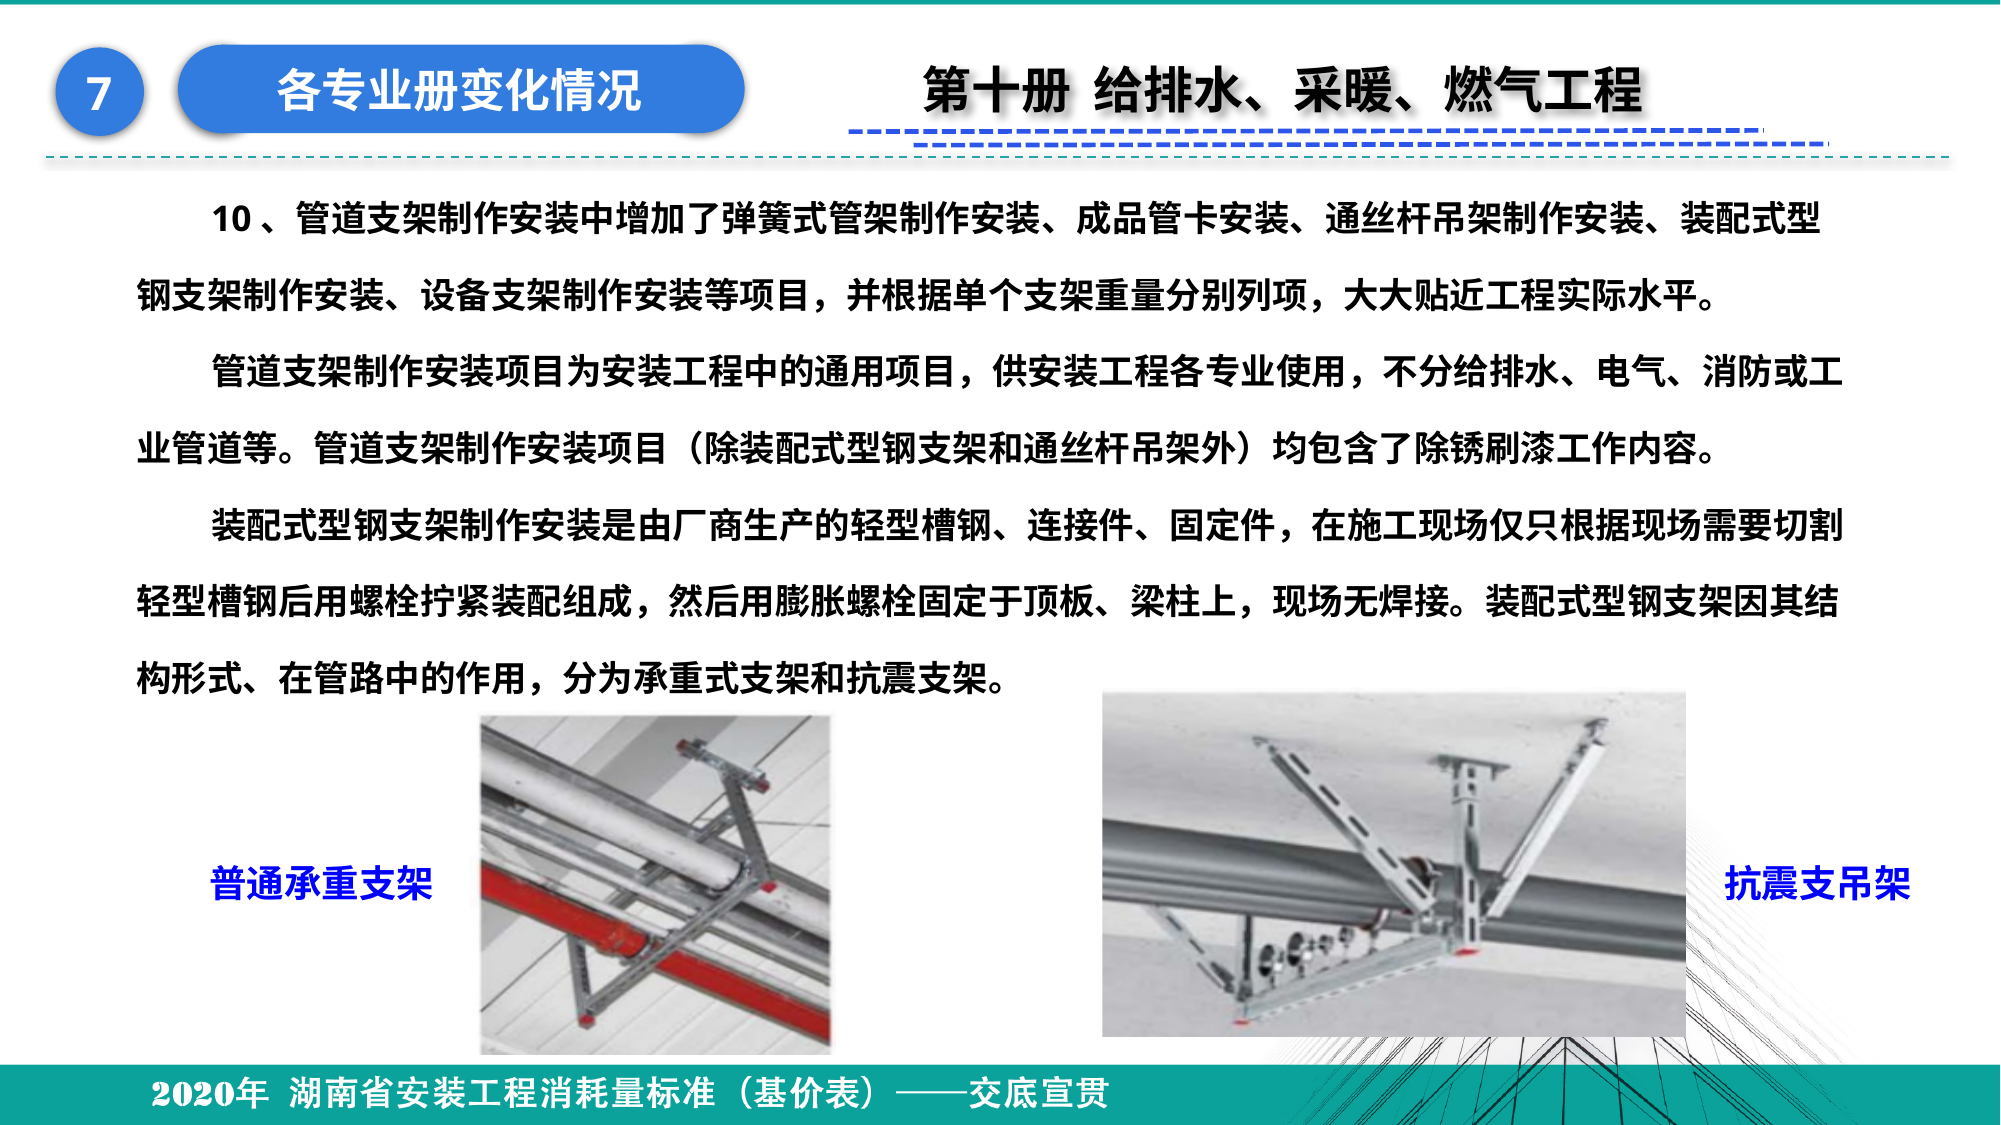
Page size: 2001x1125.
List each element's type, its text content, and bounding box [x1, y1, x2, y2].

picture [0, 0, 2001, 1125]
text_box 普通承重支架 [194, 852, 469, 913]
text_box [45, 44, 1955, 158]
slide_number [1918, 0, 2000, 52]
text_box 抗震支吊架 [1709, 852, 1948, 913]
text_box 10、管道支架制作安装中增加了弹簧式管架制作安装、成品管卡安装、通丝杆吊架制作安装、装配式型钢支架制作安装、设备支架制作安装等项目，并根据单个支架重量分别列项，大大贴近工程实际水平。 管道支架制作安装项目为安装工程中的通用项目，供安装工程各专业使用，不分给排水、电气、消防或工业管道等。管道支架制作安装项目（除装配式型钢支架和通丝杆吊架外）均包含了除锈刷漆工作内容。 装配式型钢支架制作安装是由厂商生产的轻型槽钢、连接件、固定件，在施工现场仅只根据现场需要切割轻型槽钢后用螺栓拧紧装配组成，然后用膨胀螺栓固定于顶板、梁柱上，现场无焊接。装配式型钢支架因其结构形式、在管路中的作用，分为承重式支架和抗震支架。 [121, 158, 1864, 706]
